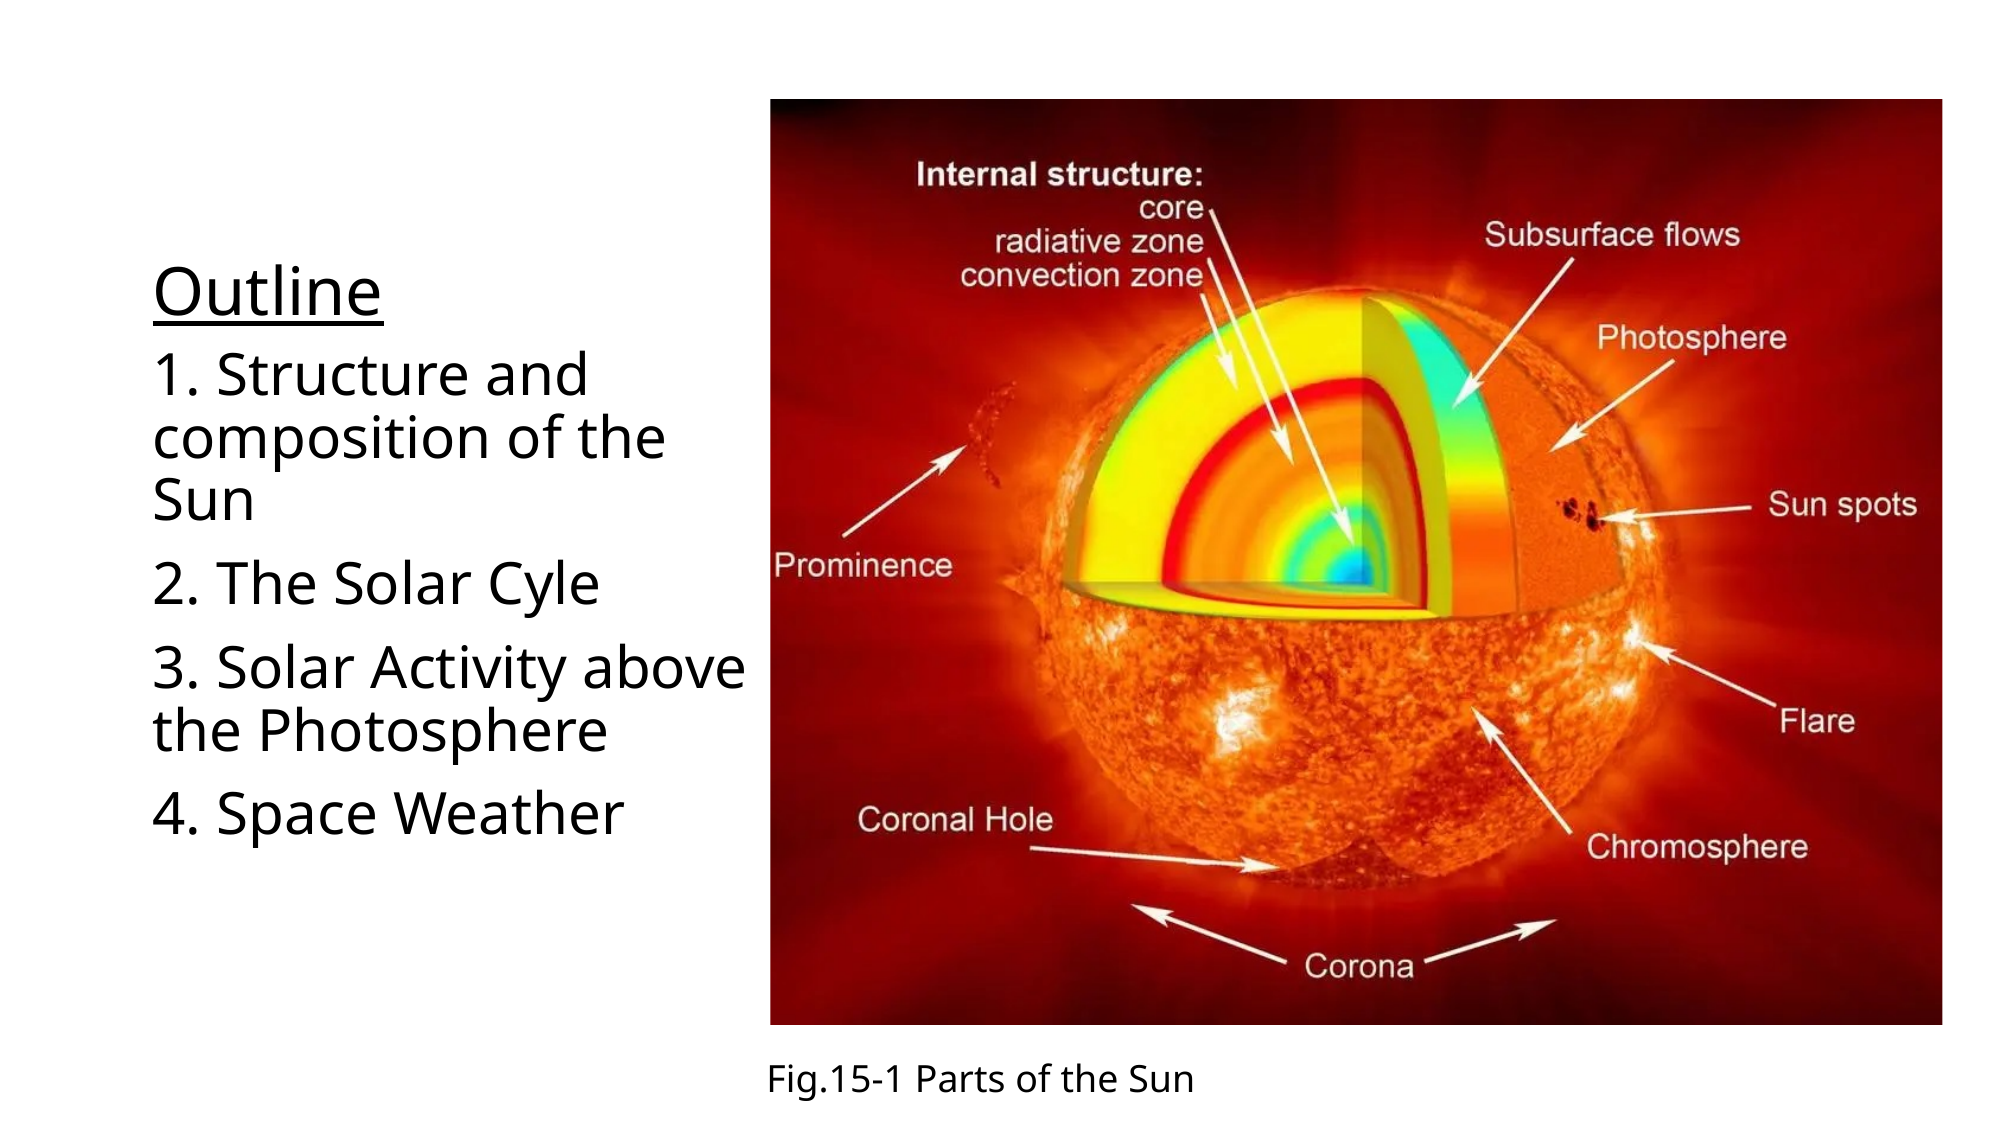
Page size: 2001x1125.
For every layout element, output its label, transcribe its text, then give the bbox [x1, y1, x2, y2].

title Outline [137, 75, 783, 337]
text_box Fig.15-1 Parts of the Sun [751, 1047, 1211, 1108]
picture [769, 98, 1943, 1026]
list 1. Structure and composition of the Sun 2. The Solar Cyle 3. Solar Activity above the Photosphere 4. Space Weather [137, 337, 769, 963]
